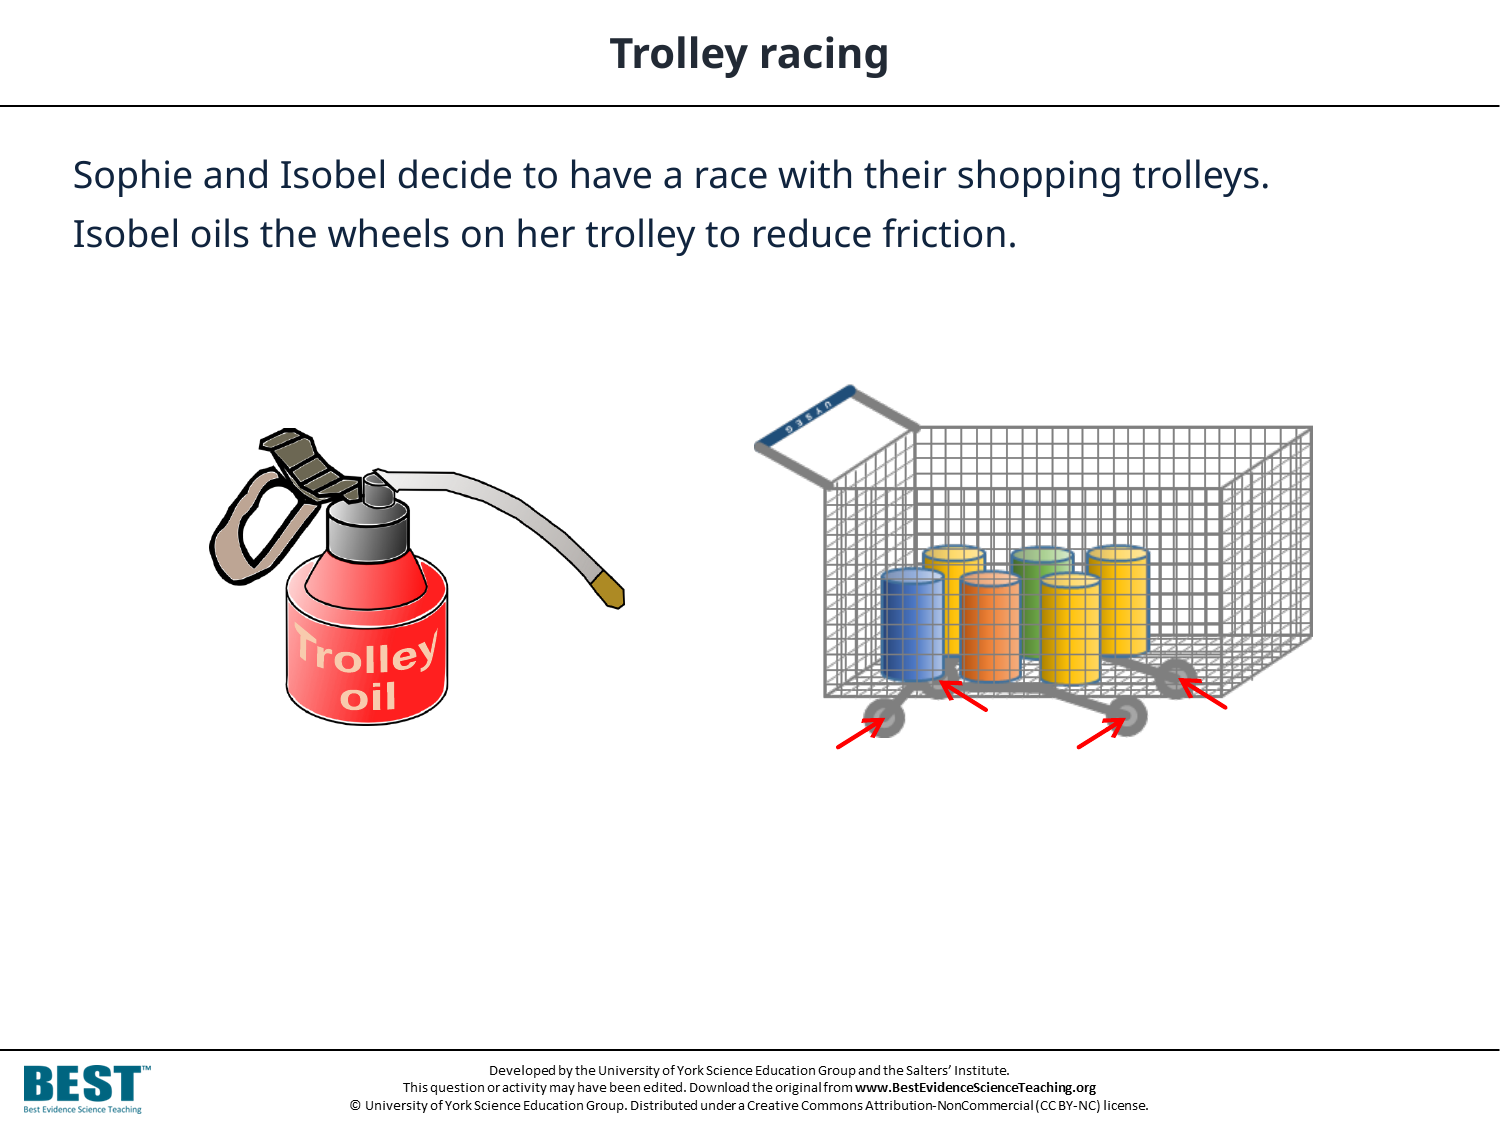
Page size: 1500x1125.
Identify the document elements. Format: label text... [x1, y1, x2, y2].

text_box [209, 428, 625, 726]
picture [0, 105, 1500, 1125]
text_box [754, 381, 1313, 748]
text_box Trolley racing [0, 4, 1500, 99]
